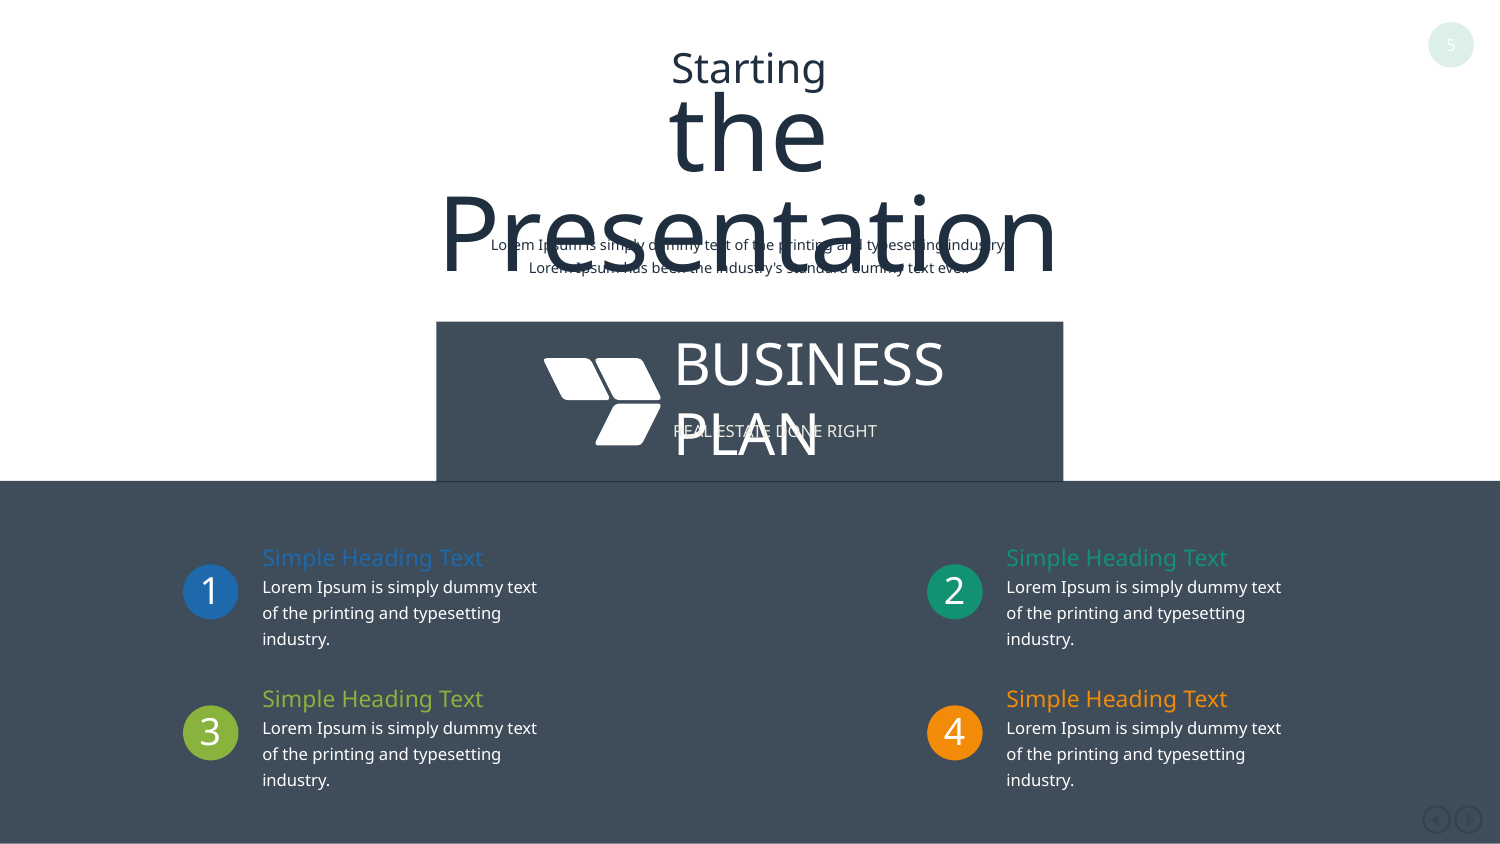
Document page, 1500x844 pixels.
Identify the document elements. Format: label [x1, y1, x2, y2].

text_box [543, 357, 957, 446]
picture [0, 0, 1500, 844]
